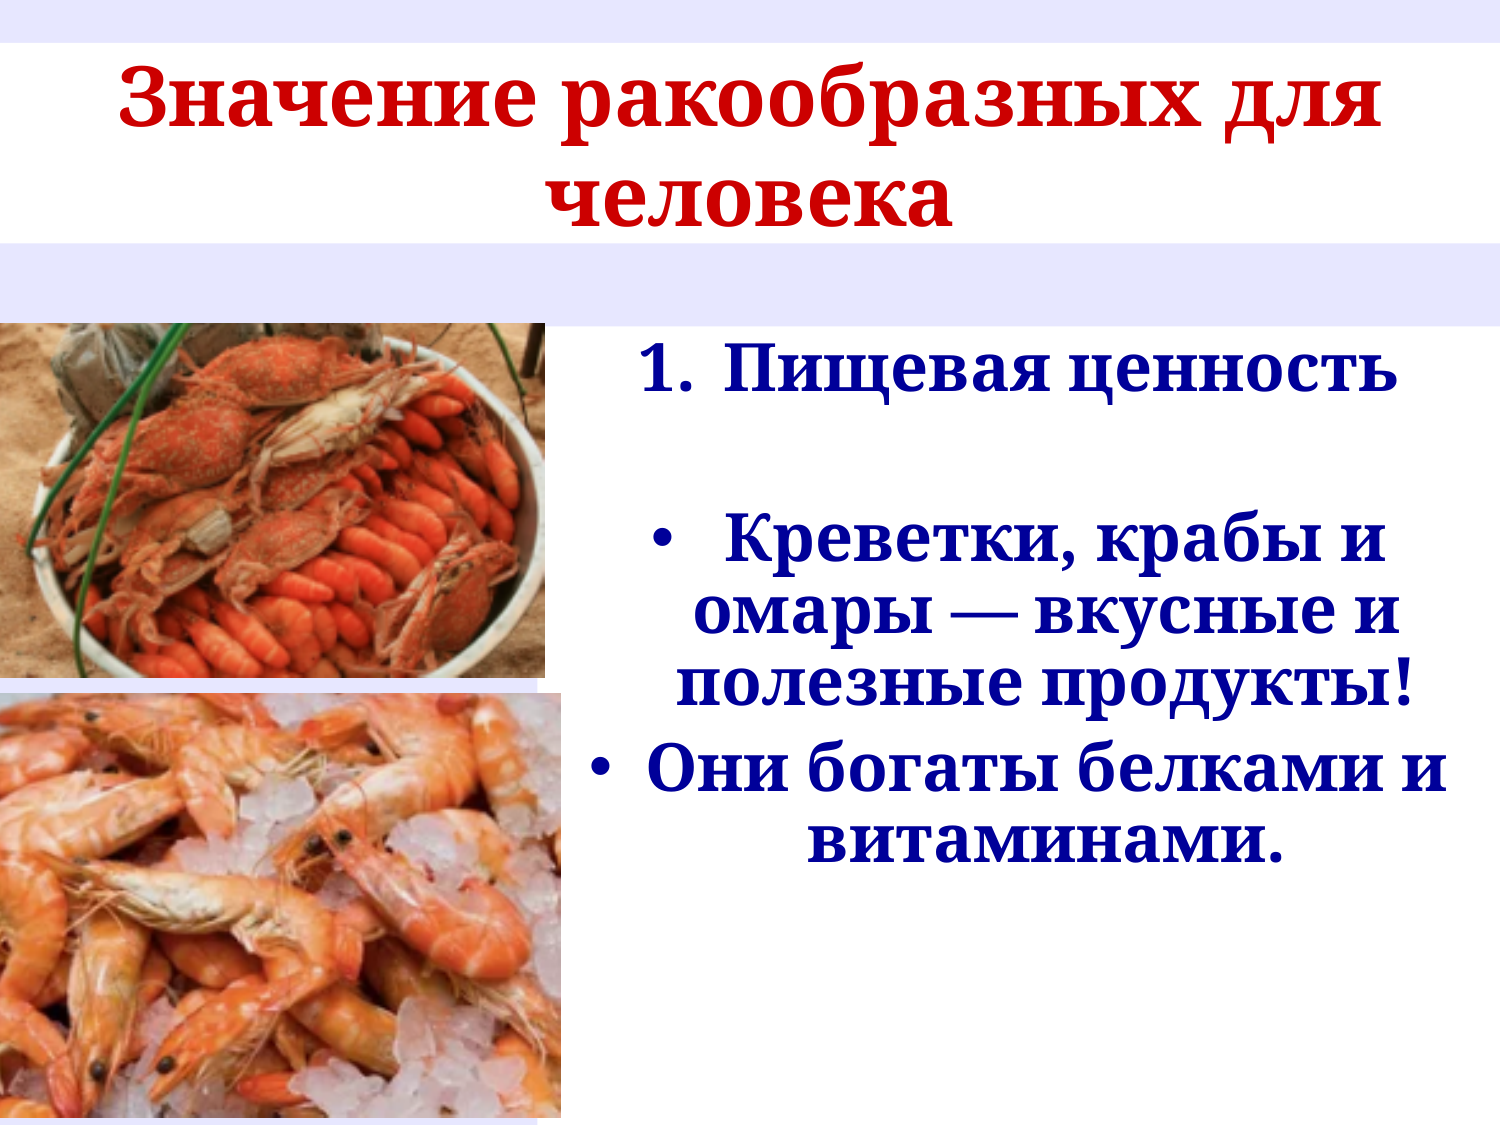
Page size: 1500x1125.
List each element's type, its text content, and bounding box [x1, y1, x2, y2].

list Пищевая ценность Креветки, крабы и омары — вкусные и полезные продукты! Они богаты белками и витаминами. [537, 326, 1500, 1125]
picture [0, 693, 562, 1118]
title Значение ракообразных для человека [0, 42, 1500, 244]
picture [0, 323, 546, 678]
